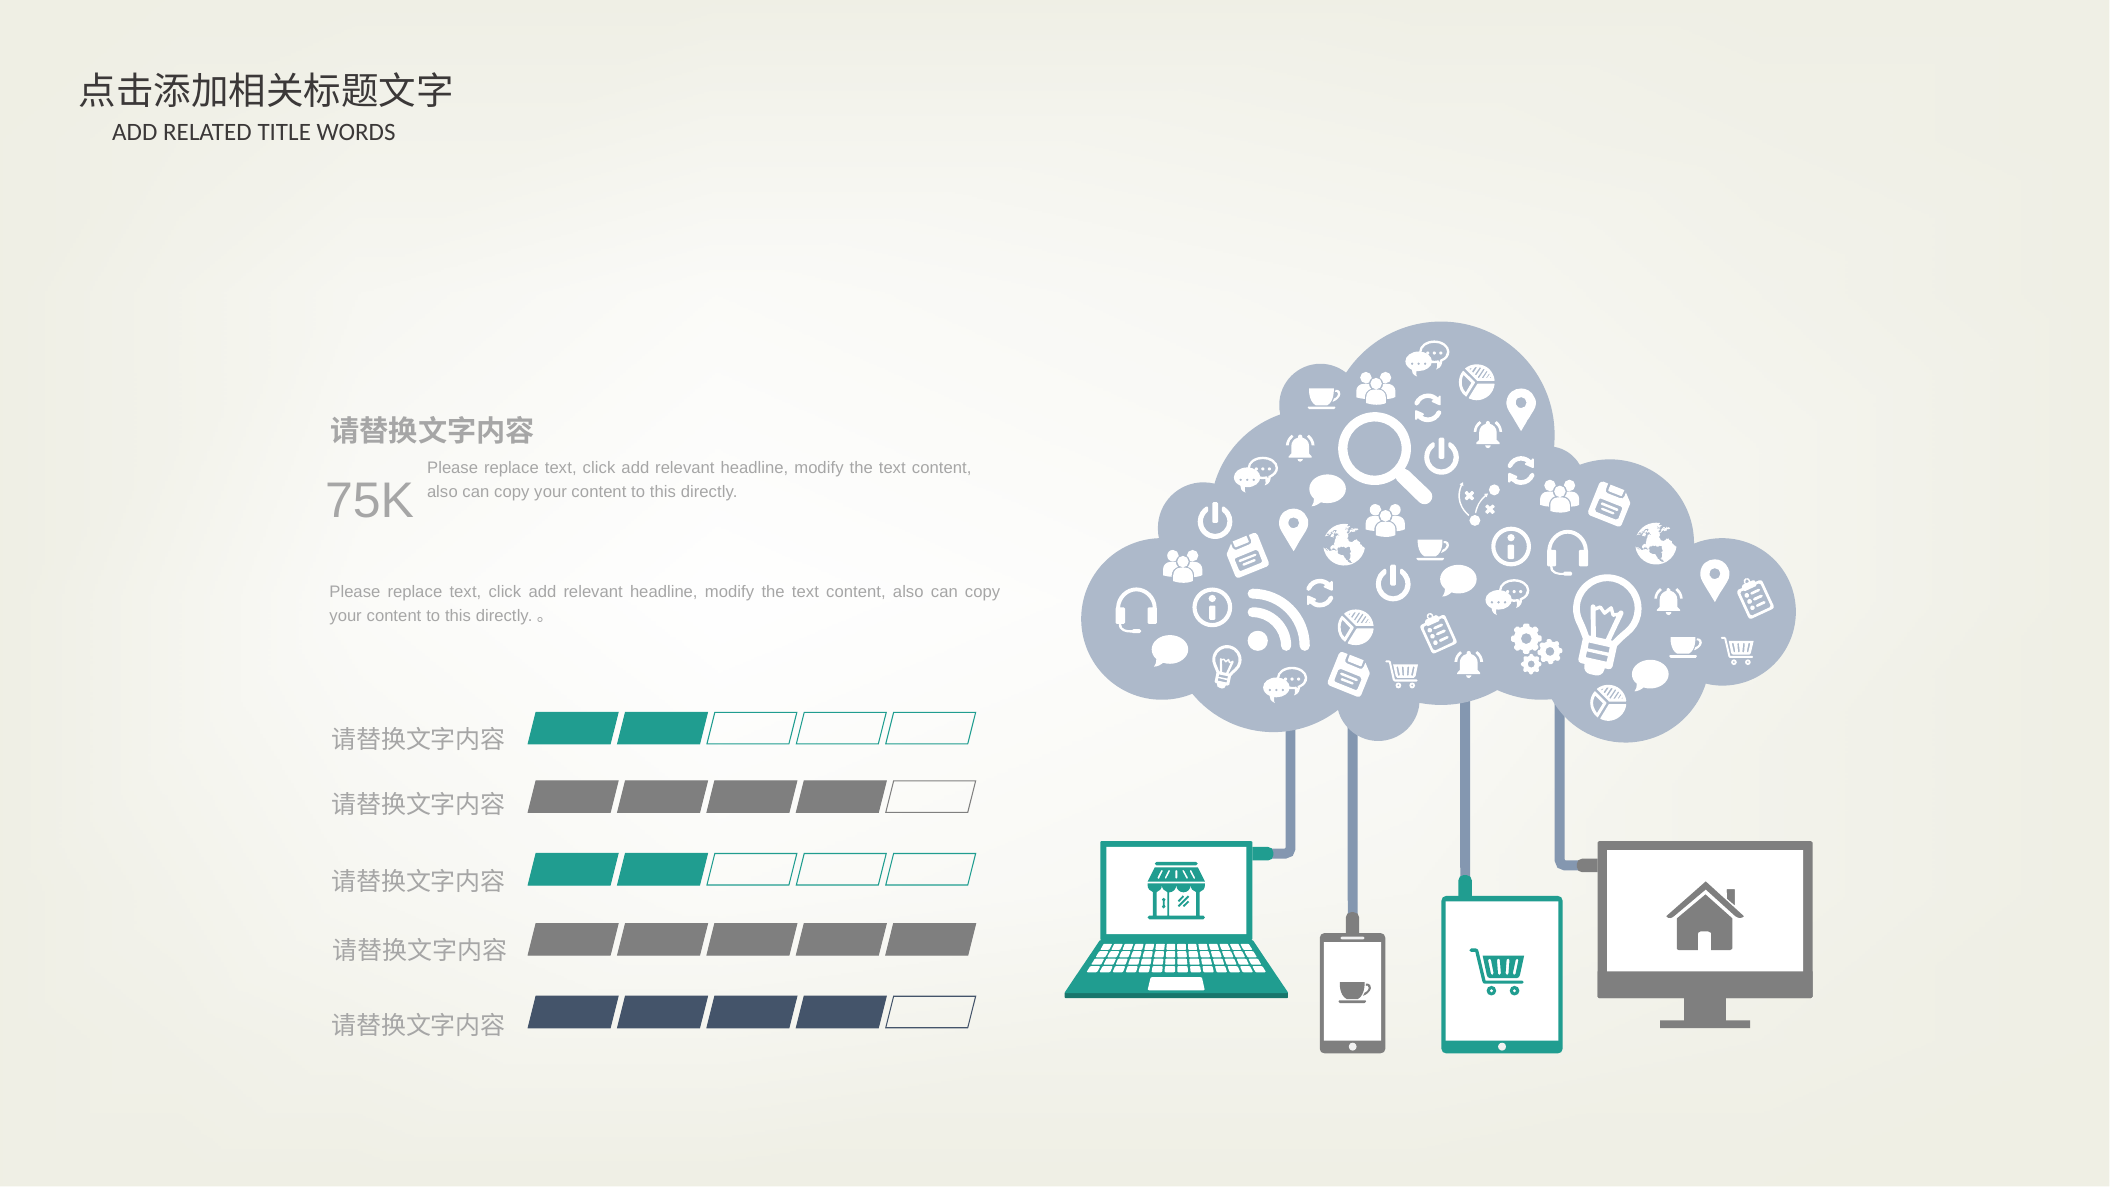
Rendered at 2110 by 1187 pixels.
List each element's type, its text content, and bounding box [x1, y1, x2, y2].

text_box 请替换文字内容 [315, 774, 529, 827]
text_box 请替换文字内容 [315, 851, 529, 903]
text_box 点击添加相关标题文字 [62, 59, 470, 121]
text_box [1064, 321, 1813, 1054]
text_box 请替换文字内容 [315, 995, 529, 1048]
text_box 请替换文字内容 [315, 398, 564, 448]
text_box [528, 712, 976, 744]
text_box Please replace text, click add relevant headline, modify the text content, also can copy your content to this directly.。 [314, 569, 1017, 633]
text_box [528, 780, 976, 813]
text_box Please replace text, click add relevant headline, modify the text content, also can copy your content to this directly. [412, 445, 988, 509]
text_box 75K [310, 448, 429, 535]
text_box 请替换文字内容 [315, 709, 529, 761]
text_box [528, 996, 976, 1028]
text_box ADD RELATED TITLE WORDS [96, 107, 413, 154]
text_box 请替换文字内容 [317, 920, 531, 973]
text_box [528, 853, 976, 885]
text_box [528, 923, 976, 956]
